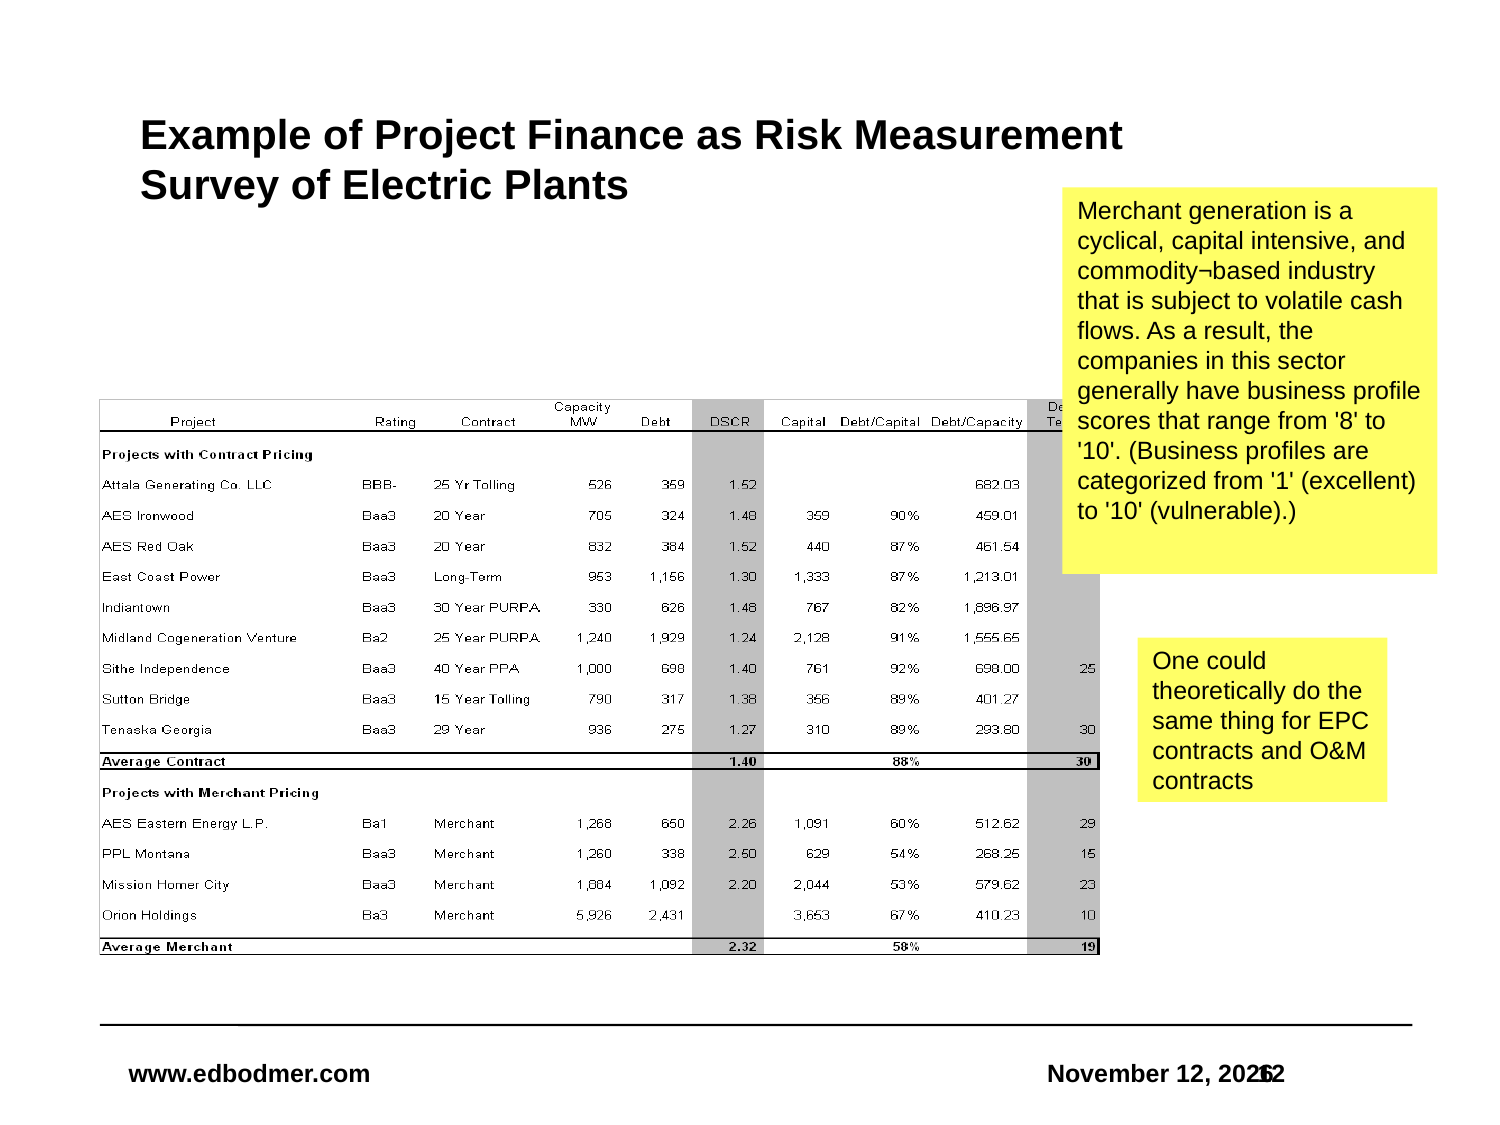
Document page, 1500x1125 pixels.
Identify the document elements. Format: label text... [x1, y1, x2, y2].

title Example of Project Finance as Risk Measurement Survey of Electric Plants [124, 99, 1288, 226]
text_box Merchant generation is a cyclical, capital intensive, and commodity¬based industry that is subject to volatile cash flows. As a result, the companies in this sector generally have business profile scores that range from '8' to '10'. (Business profiles are categorized from '1' (excellent) to '10' (vulnerable).) [1062, 187, 1438, 574]
text_box One could theoretically do the same thing for EPC contracts and O&M contracts [1137, 637, 1388, 802]
picture [99, 399, 1100, 956]
